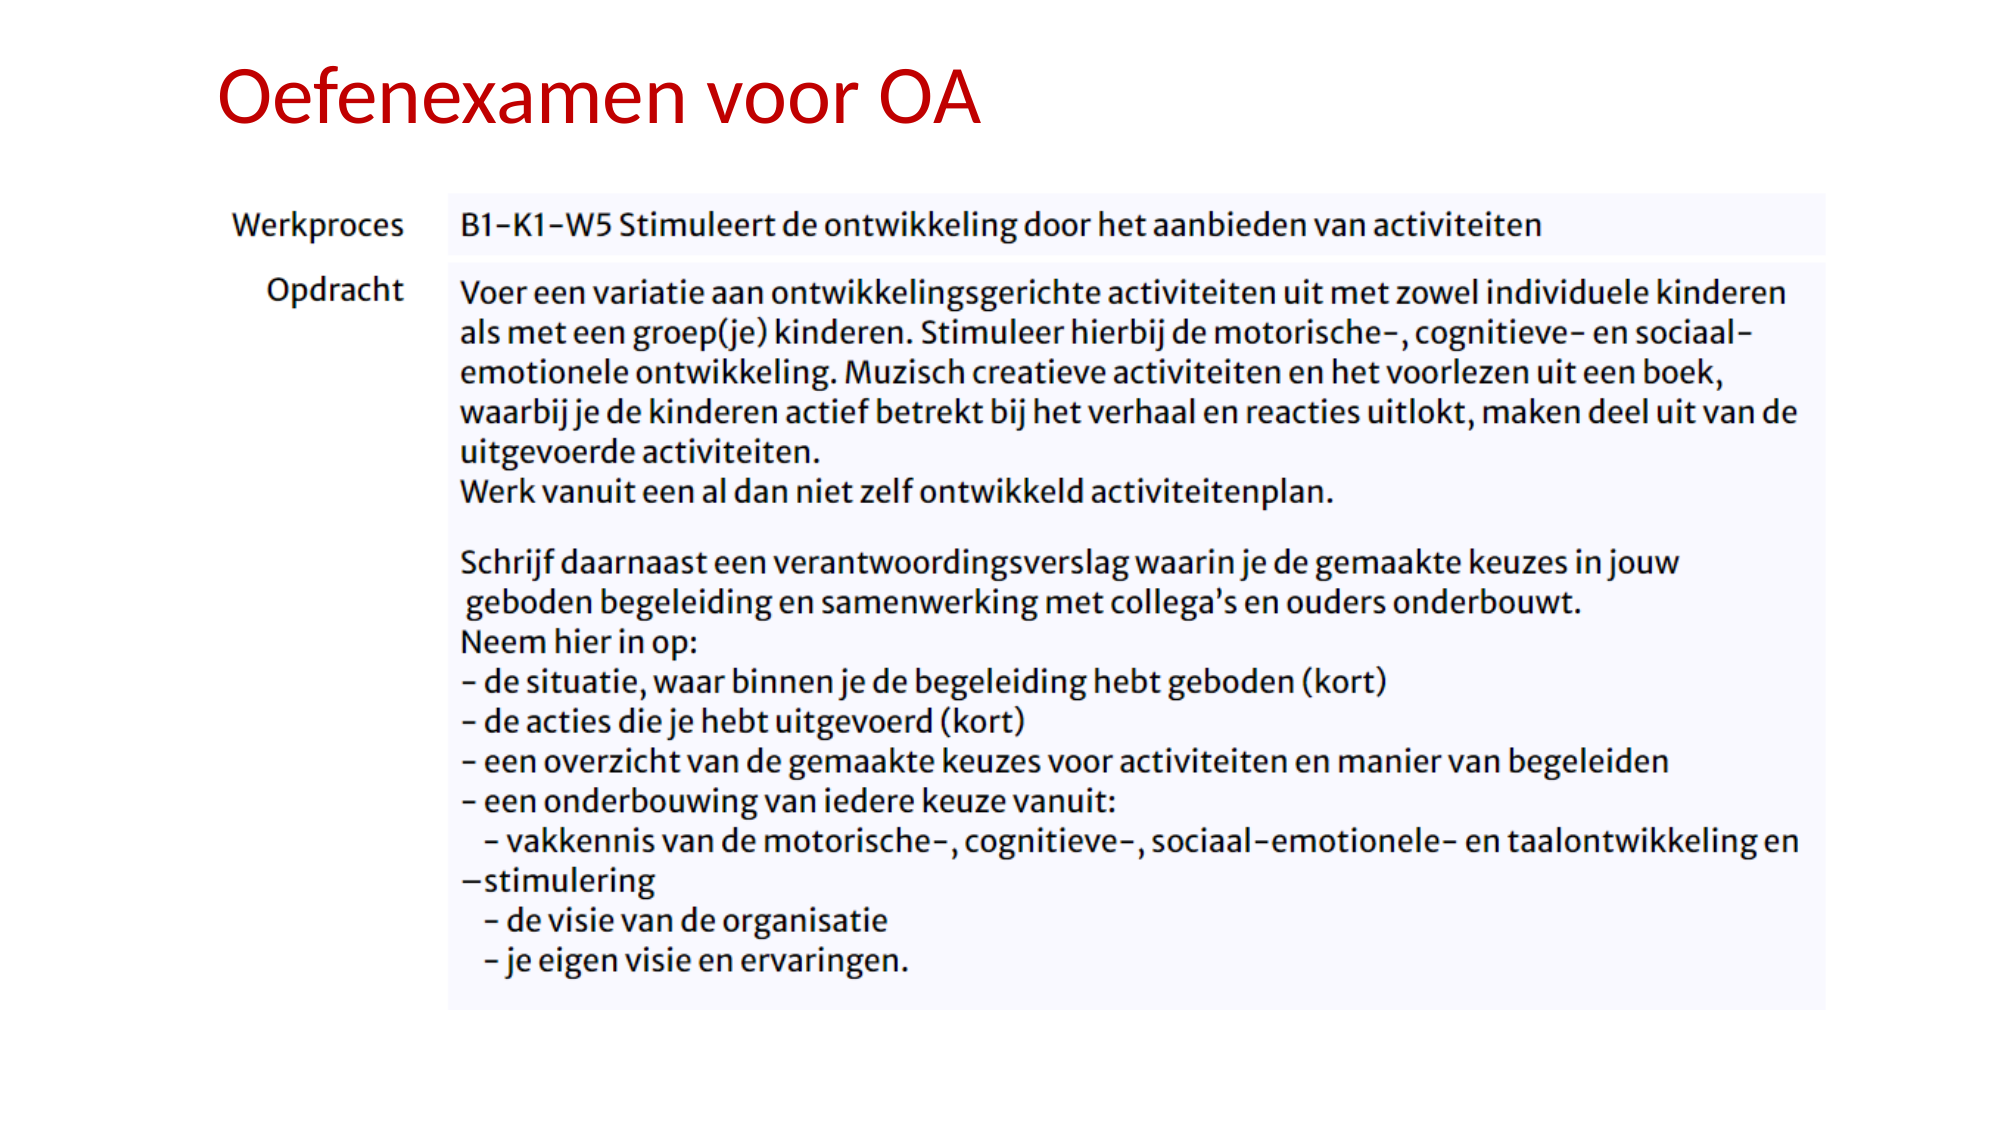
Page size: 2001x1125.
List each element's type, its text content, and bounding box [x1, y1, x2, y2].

picture [198, 167, 1907, 1010]
text_box Oefenexamen voor OA [202, 32, 998, 148]
